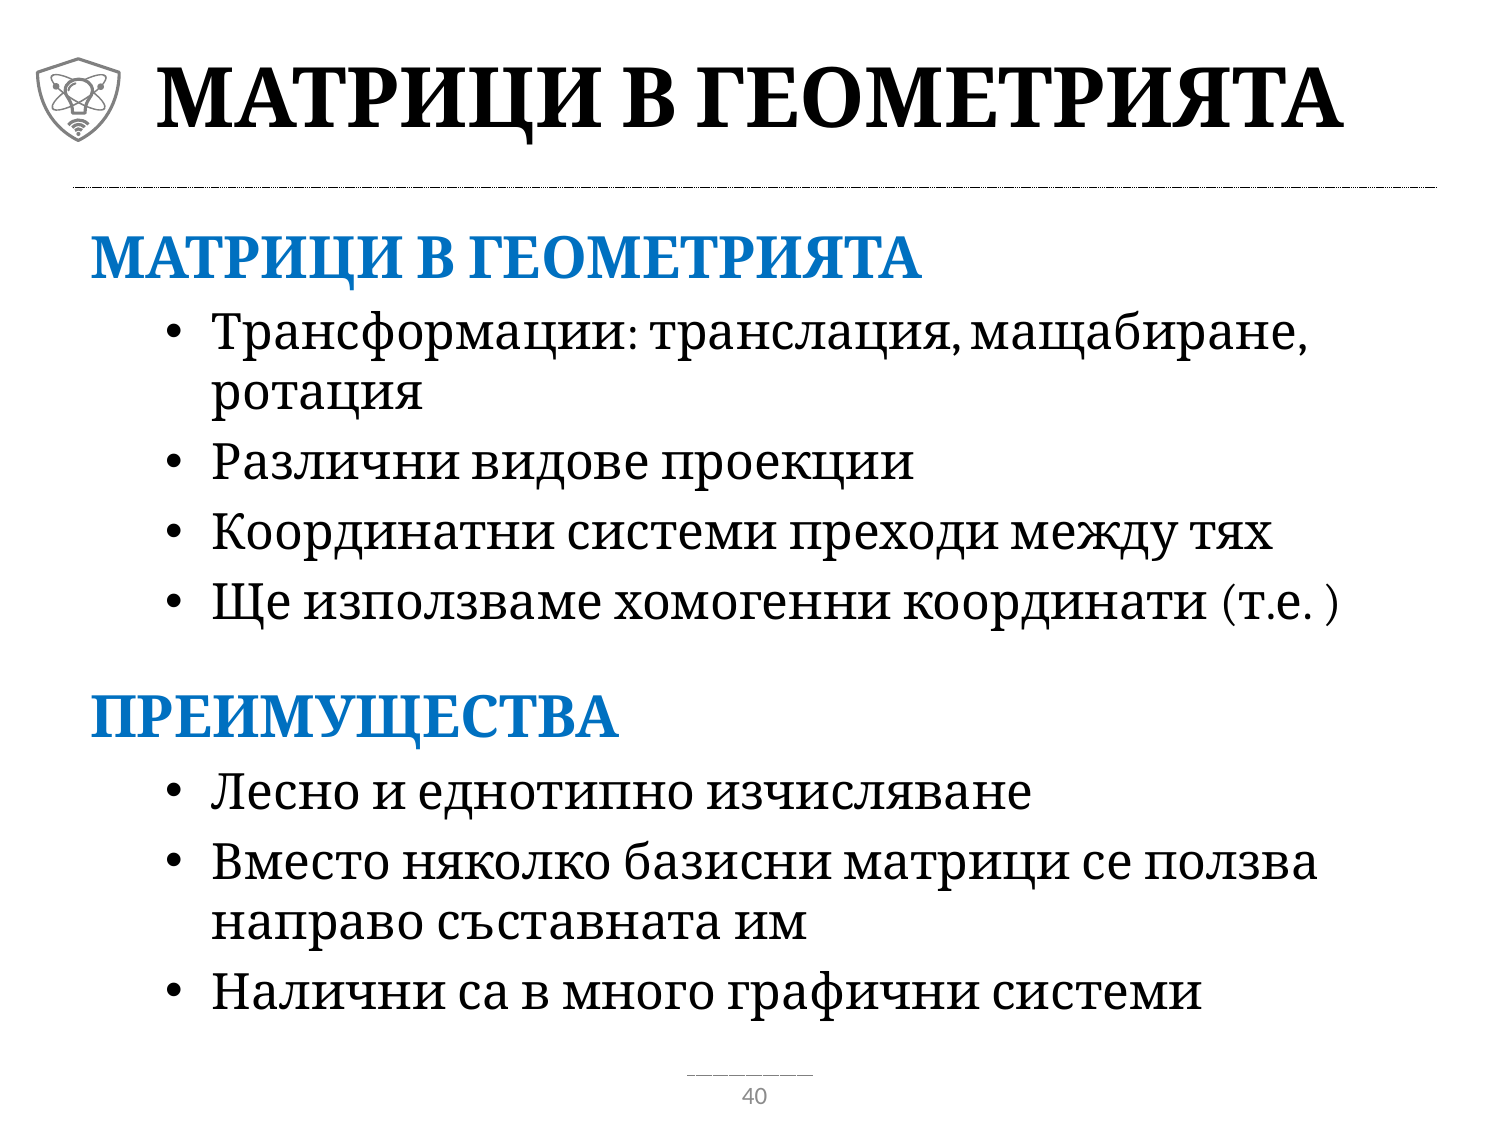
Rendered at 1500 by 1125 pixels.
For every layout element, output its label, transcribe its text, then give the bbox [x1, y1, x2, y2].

slide_number 40 [579, 1065, 930, 1125]
title Матрици в геометрията [0, 0, 1500, 188]
